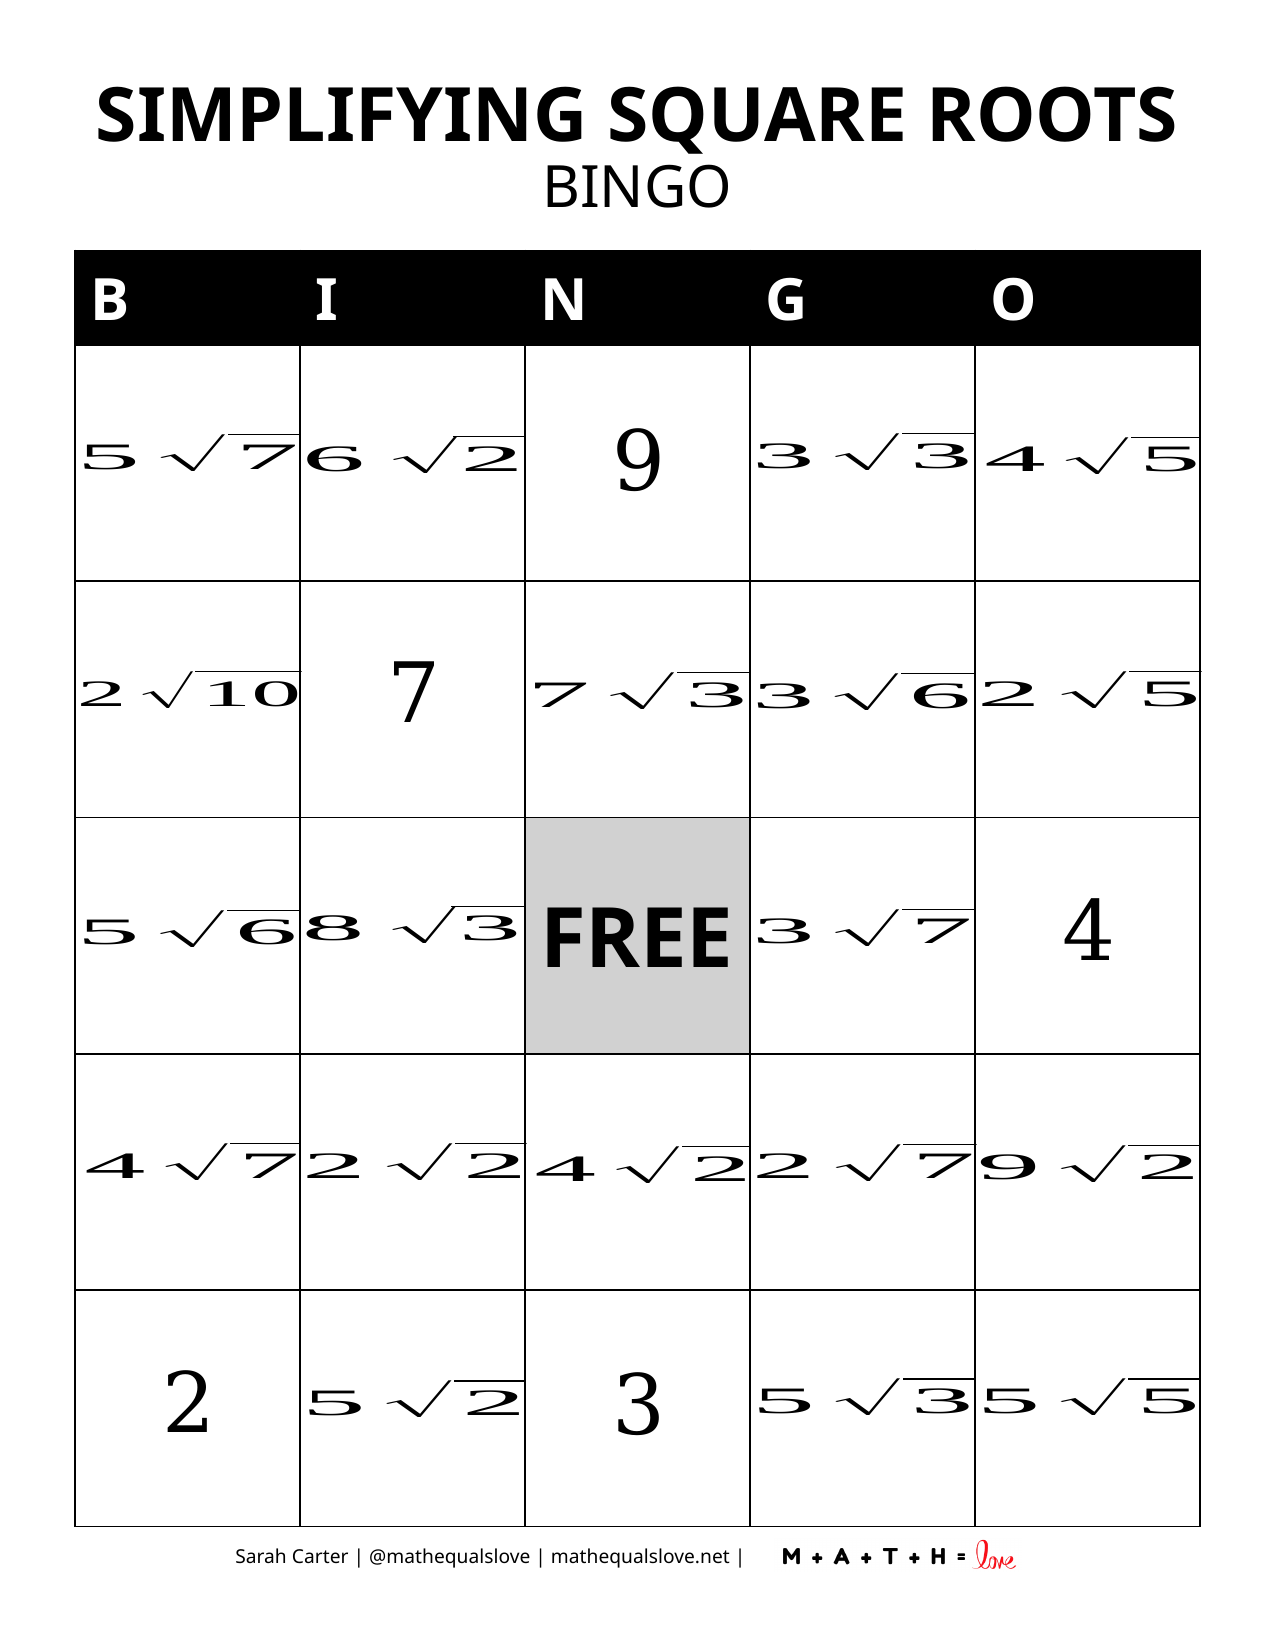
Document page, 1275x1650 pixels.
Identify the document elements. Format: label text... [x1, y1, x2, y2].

text_box 7 [300, 665, 528, 713]
text_box BINGO [74, 165, 1200, 226]
table_cell FREE [526, 818, 749, 1053]
table_cell [76, 1423, 299, 1526]
table_cell [751, 1055, 974, 1289]
table_cell [976, 346, 1199, 580]
table_cell [976, 1291, 1199, 1526]
table_cell [301, 582, 524, 665]
text_box 2 [75, 1375, 303, 1423]
table_cell [526, 346, 749, 433]
table_header N [526, 251, 749, 344]
table_cell [301, 713, 524, 817]
text_box 4 [975, 903, 1203, 951]
table_cell [751, 582, 974, 817]
table_cell [76, 582, 299, 817]
table_cell [526, 481, 749, 580]
table_cell [976, 951, 1199, 1053]
table_cell [526, 1425, 749, 1526]
table_cell [76, 818, 299, 1053]
table_cell [76, 1055, 299, 1289]
table_header I [301, 251, 524, 344]
table_header G [751, 251, 974, 344]
table_cell [976, 582, 1199, 817]
table_cell [751, 346, 974, 580]
table_cell [76, 346, 299, 580]
table_cell [301, 818, 524, 1053]
table_header O [976, 251, 1199, 344]
table_header B [76, 251, 299, 344]
text_box SIMPLIFYING SQUARE ROOTS [74, 59, 1200, 165]
table_cell [301, 1055, 524, 1289]
table_cell [526, 582, 749, 817]
table_cell [76, 1291, 299, 1375]
table_cell [301, 346, 524, 580]
table_cell [976, 818, 1199, 903]
table_cell [976, 1055, 1199, 1289]
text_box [220, 1535, 1055, 1576]
table_cell [751, 818, 974, 1053]
table_cell [526, 1055, 749, 1289]
table_cell [301, 1291, 524, 1526]
table_cell [751, 1291, 974, 1526]
text_box 9 [525, 433, 753, 481]
text_box 3 [525, 1377, 753, 1425]
table_cell [526, 1291, 749, 1377]
